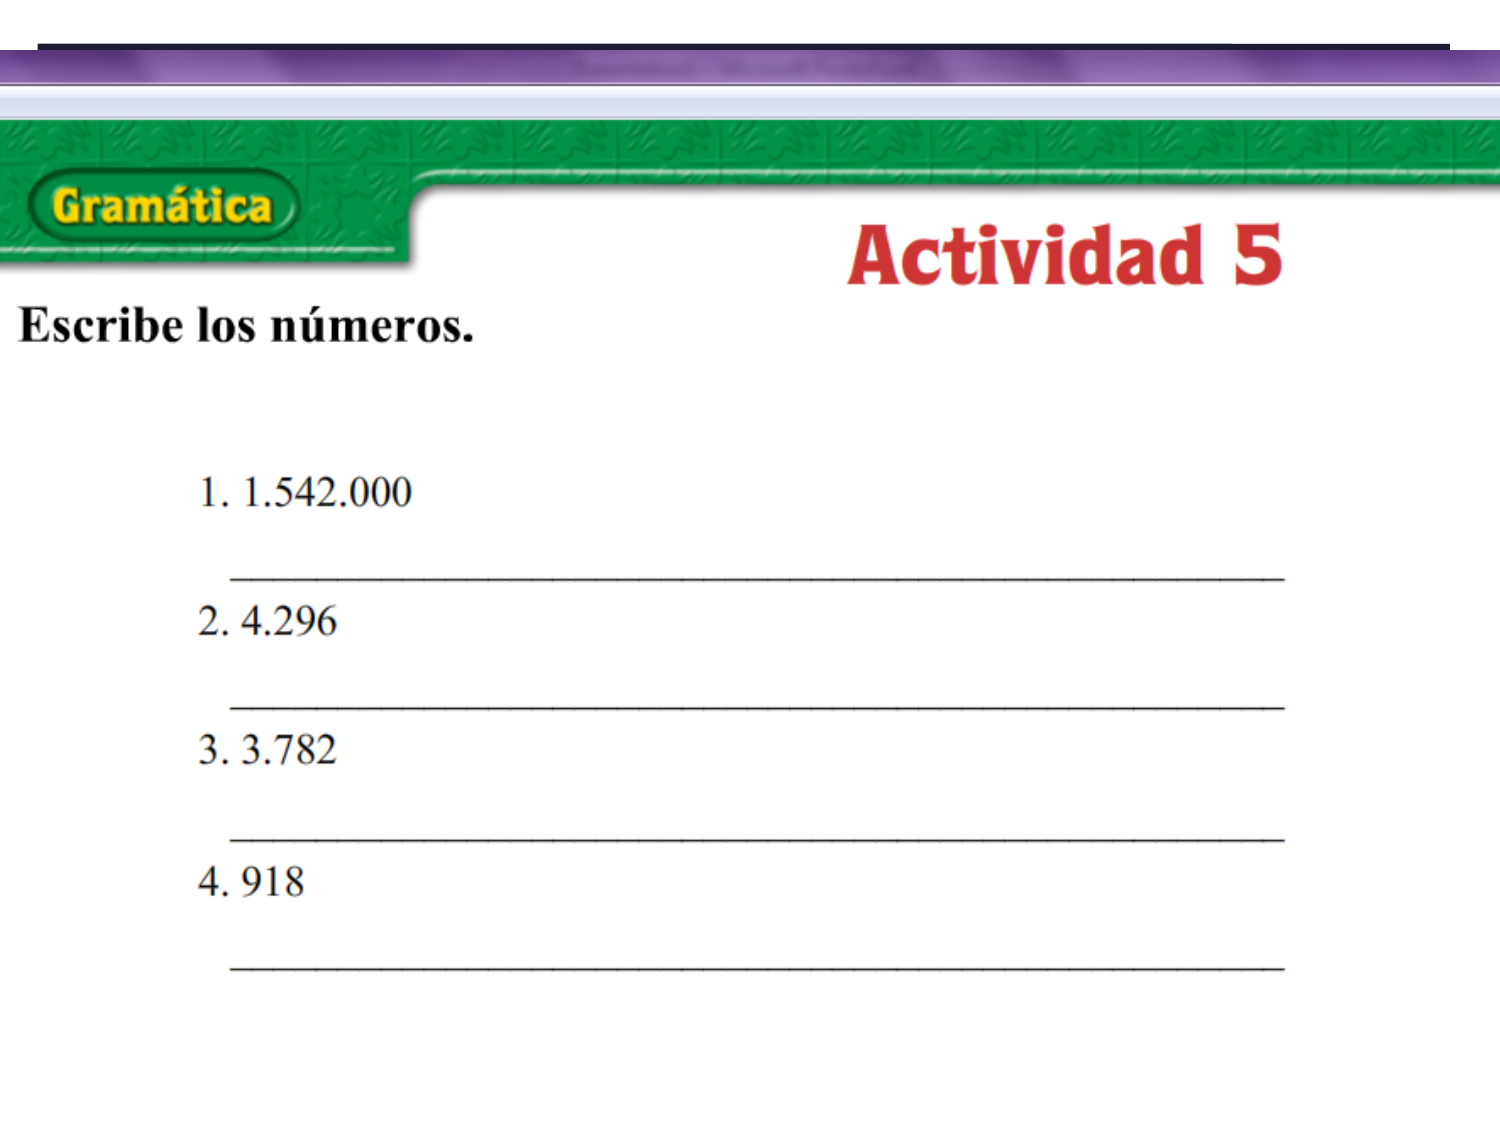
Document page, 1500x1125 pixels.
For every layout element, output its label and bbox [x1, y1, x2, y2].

picture [0, 49, 1500, 1051]
